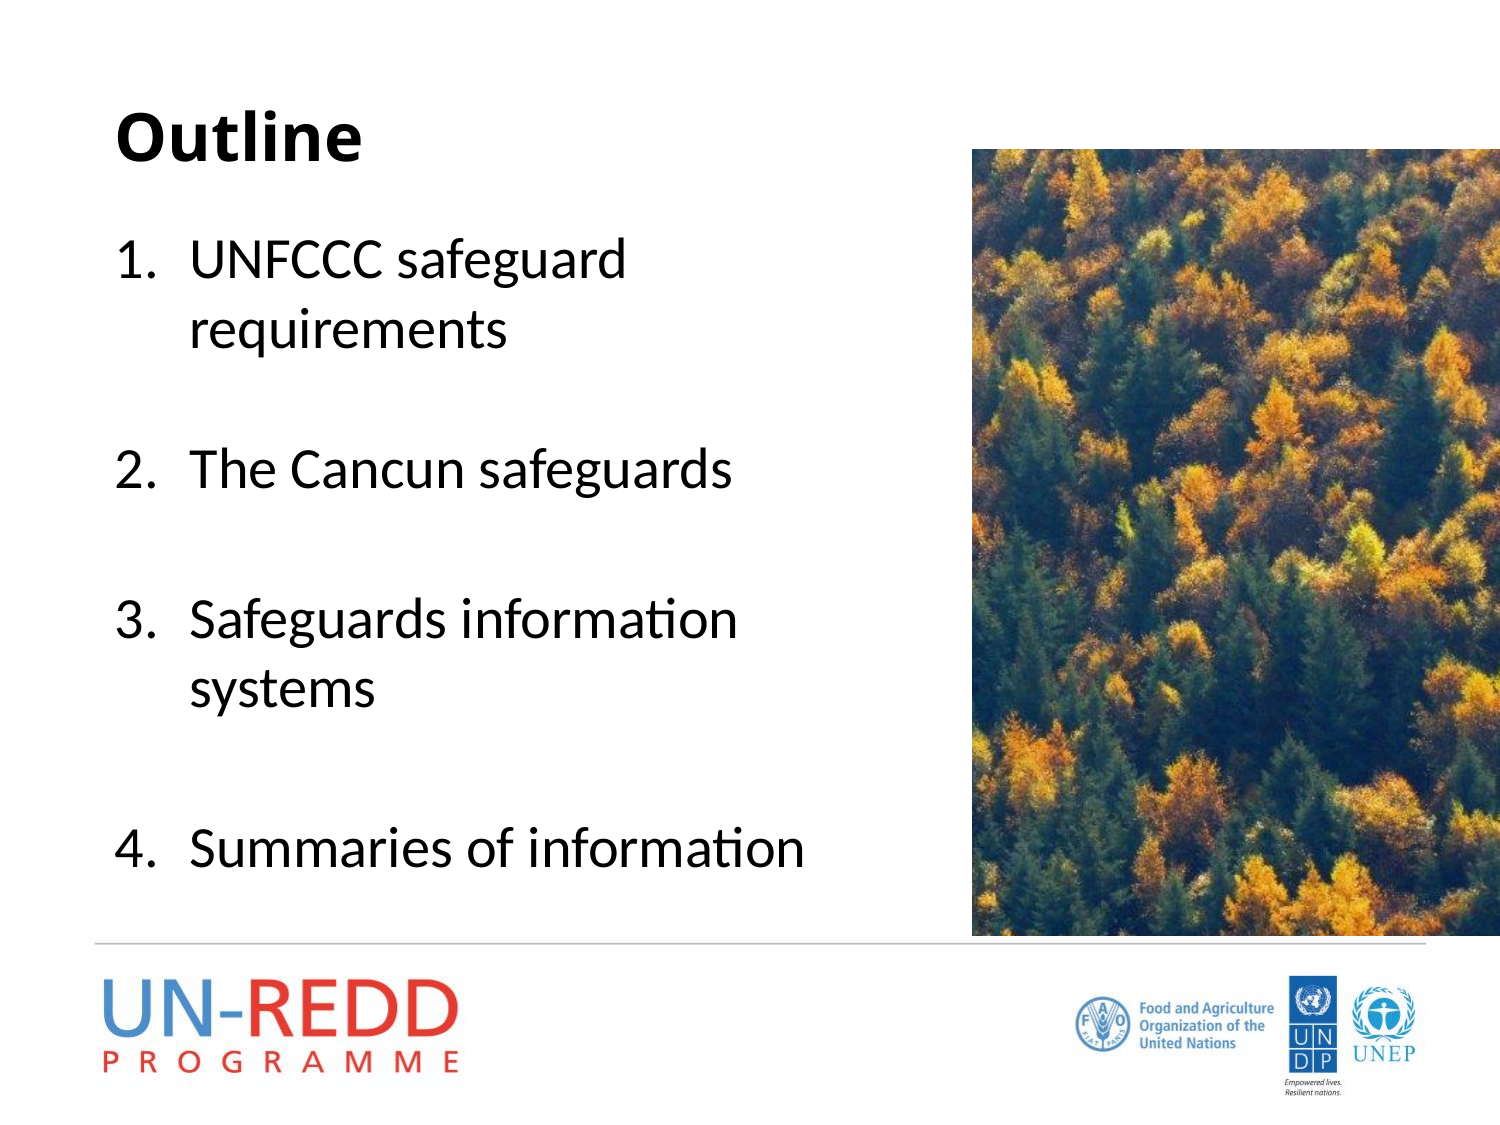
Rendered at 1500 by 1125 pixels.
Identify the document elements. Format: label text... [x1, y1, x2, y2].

picture [0, 0, 1500, 1125]
text_box Outline [99, 87, 838, 183]
text_box UNFCCC safeguard requirements The Cancun safeguards Safeguards information systems Summaries of information [99, 212, 838, 887]
